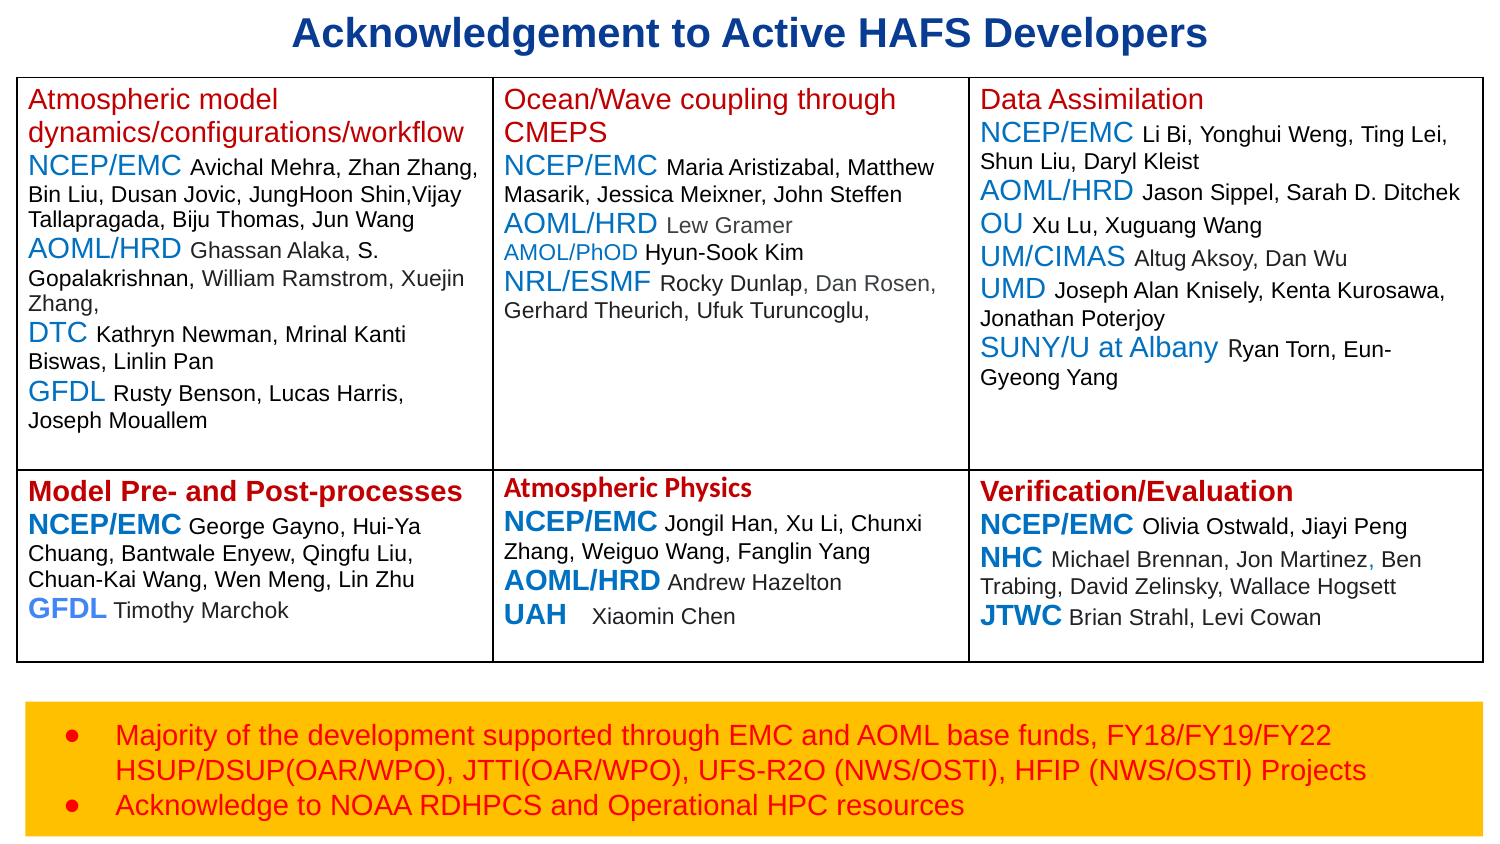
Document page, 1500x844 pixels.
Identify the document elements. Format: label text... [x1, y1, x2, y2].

table_cell Model Pre- and Post-processes NCEP/EMC George Gayno, Hui-Ya Chuang, Bantwale Enyew, Qingfu Liu, Chuan-Kai Wang, Wen Meng, Lin Zhu GFDL Timothy Marchok [18, 471, 492, 661]
table_header Ocean/Wave coupling through CMEPS NCEP/EMC Maria Aristizabal, Matthew Masarik, Jessica Meixner, John Steffen AOML/HRD Lew Gramer AMOL/PhOD Hyun-Sook Kim NRL/ESMF Rocky Dunlap, Dan Rosen, Gerhard Theurich, Ufuk Turuncoglu, [494, 78, 968, 469]
table_cell Verification/Evaluation NCEP/EMC Olivia Ostwald, Jiayi Peng NHC Michael Brennan, Jon Martinez, Ben Trabing, David Zelinsky, Wallace Hogsett JTWC Brian Strahl, Levi Cowan [970, 471, 1482, 661]
table_cell Atmospheric Physics NCEP/EMC Jongil Han, Xu Li, Chunxi Zhang, Weiguo Wang, Fanglin Yang AOML/HRD Andrew Hazelton UAH Xiaomin Chen [494, 471, 968, 661]
table_header Data Assimilation NCEP/EMC Li Bi, Yonghui Weng, Ting Lei, Shun Liu, Daryl Kleist AOML/HRD Jason Sippel, Sarah D. Ditchek OU Xu Lu, Xuguang Wang UM/CIMAS Altug Aksoy, Dan Wu UMD Joseph Alan Knisely, Kenta Kurosawa, Jonathan Poterjoy SUNY/U at Albany Ryan Torn, Eun-Gyeong Yang [970, 78, 1482, 469]
text_box Majority of the development supported through EMC and AOML base funds, FY18/FY19/FY22 HSUP/DSUP(OAR/WPO), JTTI(OAR/WPO), UFS-R2O (NWS/OSTI), HFIP (NWS/OSTI) Projects Acknowledge to NOAA RDHPCS and Operational HPC resources [25, 701, 1484, 837]
table_header Atmospheric model dynamics/configurations/workflow NCEP/EMC Avichal Mehra, Zhan Zhang, Bin Liu, Dusan Jovic, JungHoon Shin,Vijay Tallapragada, Biju Thomas, Jun Wang AOML/HRD Ghassan Alaka, S. Gopalakrishnan, William Ramstrom, Xuejin Zhang, DTC Kathryn Newman, Mrinal Kanti Biswas, Linlin Pan GFDL Rusty Benson, Lucas Harris, Joseph Mouallem [18, 78, 492, 469]
text_box Acknowledgement to Active HAFS Developers [58, 0, 1442, 62]
